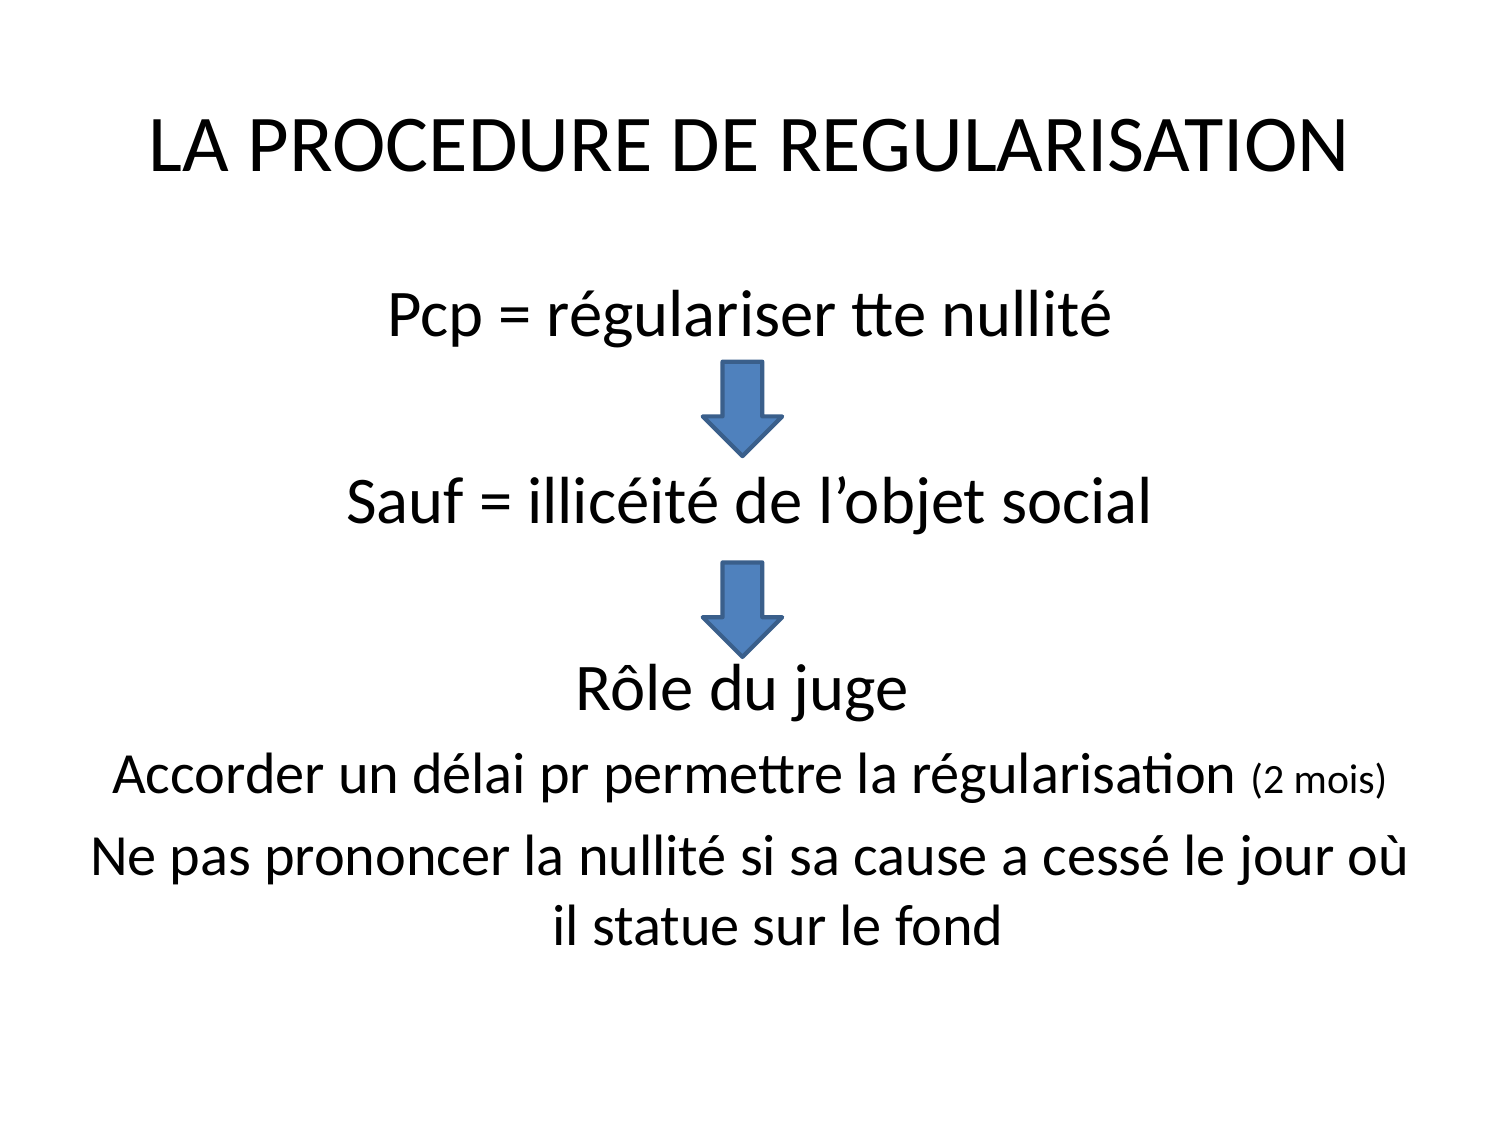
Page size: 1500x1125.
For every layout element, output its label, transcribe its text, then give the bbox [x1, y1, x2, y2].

text_box [700, 359, 785, 459]
text_box [700, 560, 785, 660]
title LA PROCEDURE DE REGULARISATION [75, 45, 1425, 233]
list Pcp = régulariser tte nullité Sauf = illicéité de l’objet social Rôle du juge Accorder un délai pr permettre la régularisation (2 mois) Ne pas prononcer la nullité si sa cause a cessé le jour où il statue sur le fond [75, 262, 1425, 1005]
